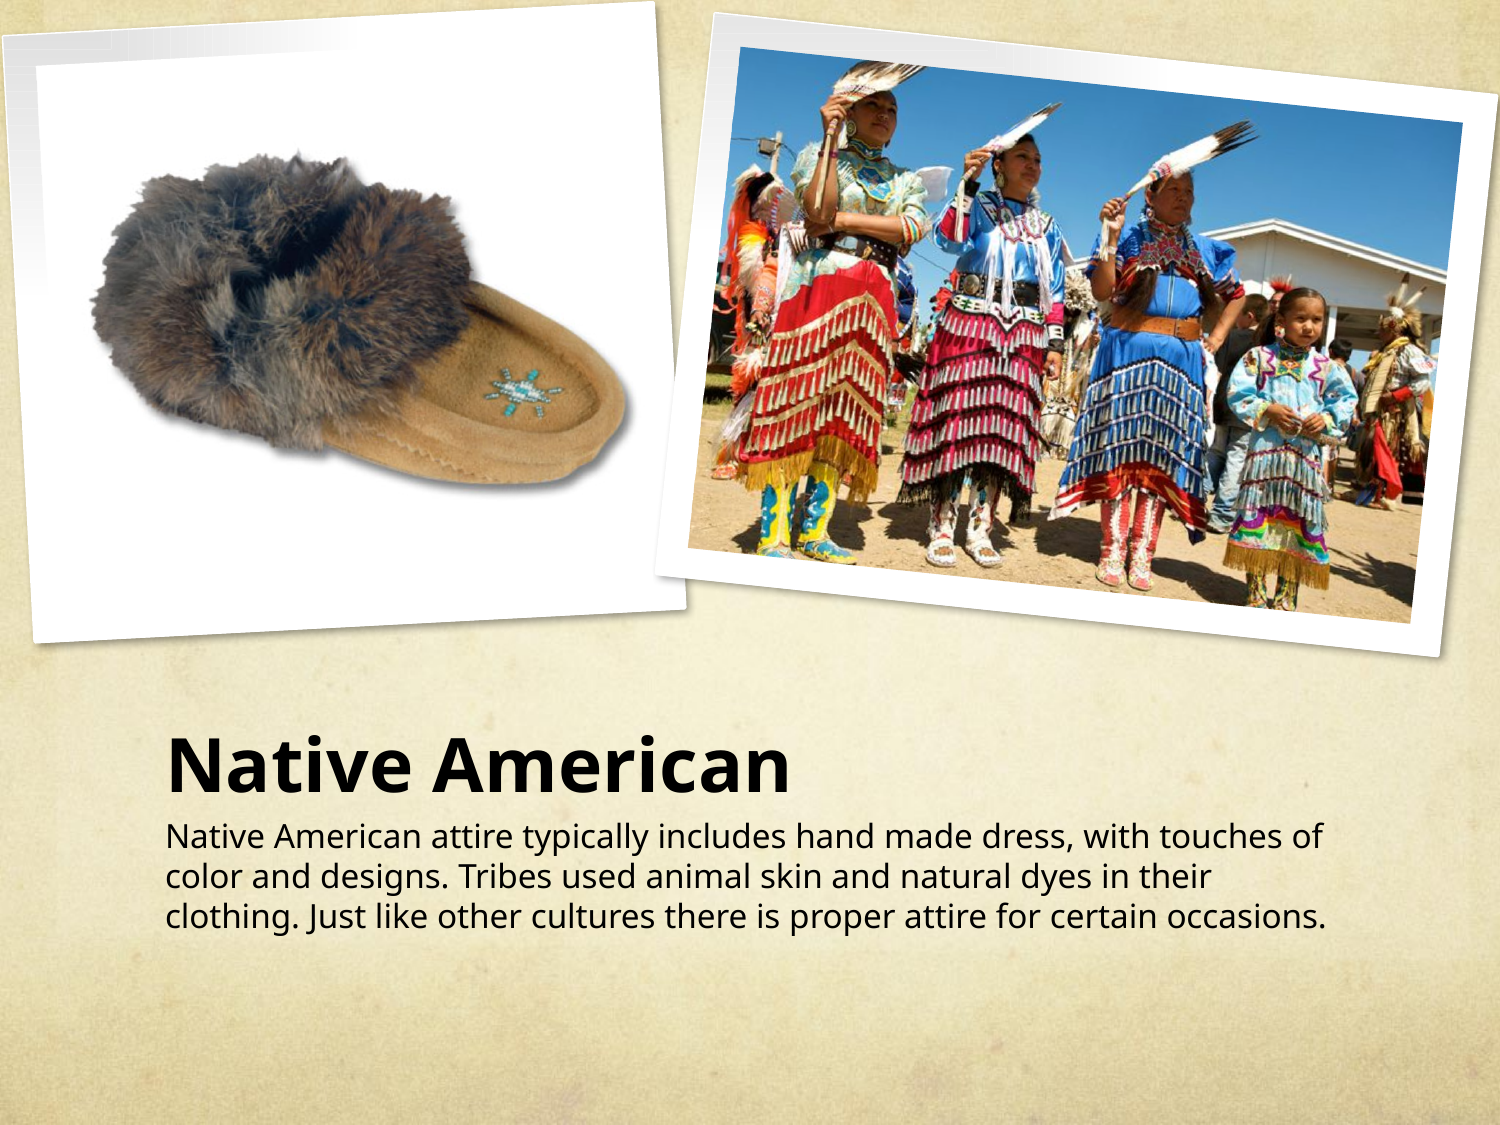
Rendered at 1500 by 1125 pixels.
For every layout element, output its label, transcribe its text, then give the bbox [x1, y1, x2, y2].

list Native American attire typically includes hand made dress, with touches of color and designs. Tribes used animal skin and natural dyes in their clothing. Just like other cultures there is proper attire for certain occasions. [150, 808, 1350, 971]
title Native American [150, 617, 1350, 808]
picture [0, 0, 1500, 1125]
picture [36, 34, 654, 612]
